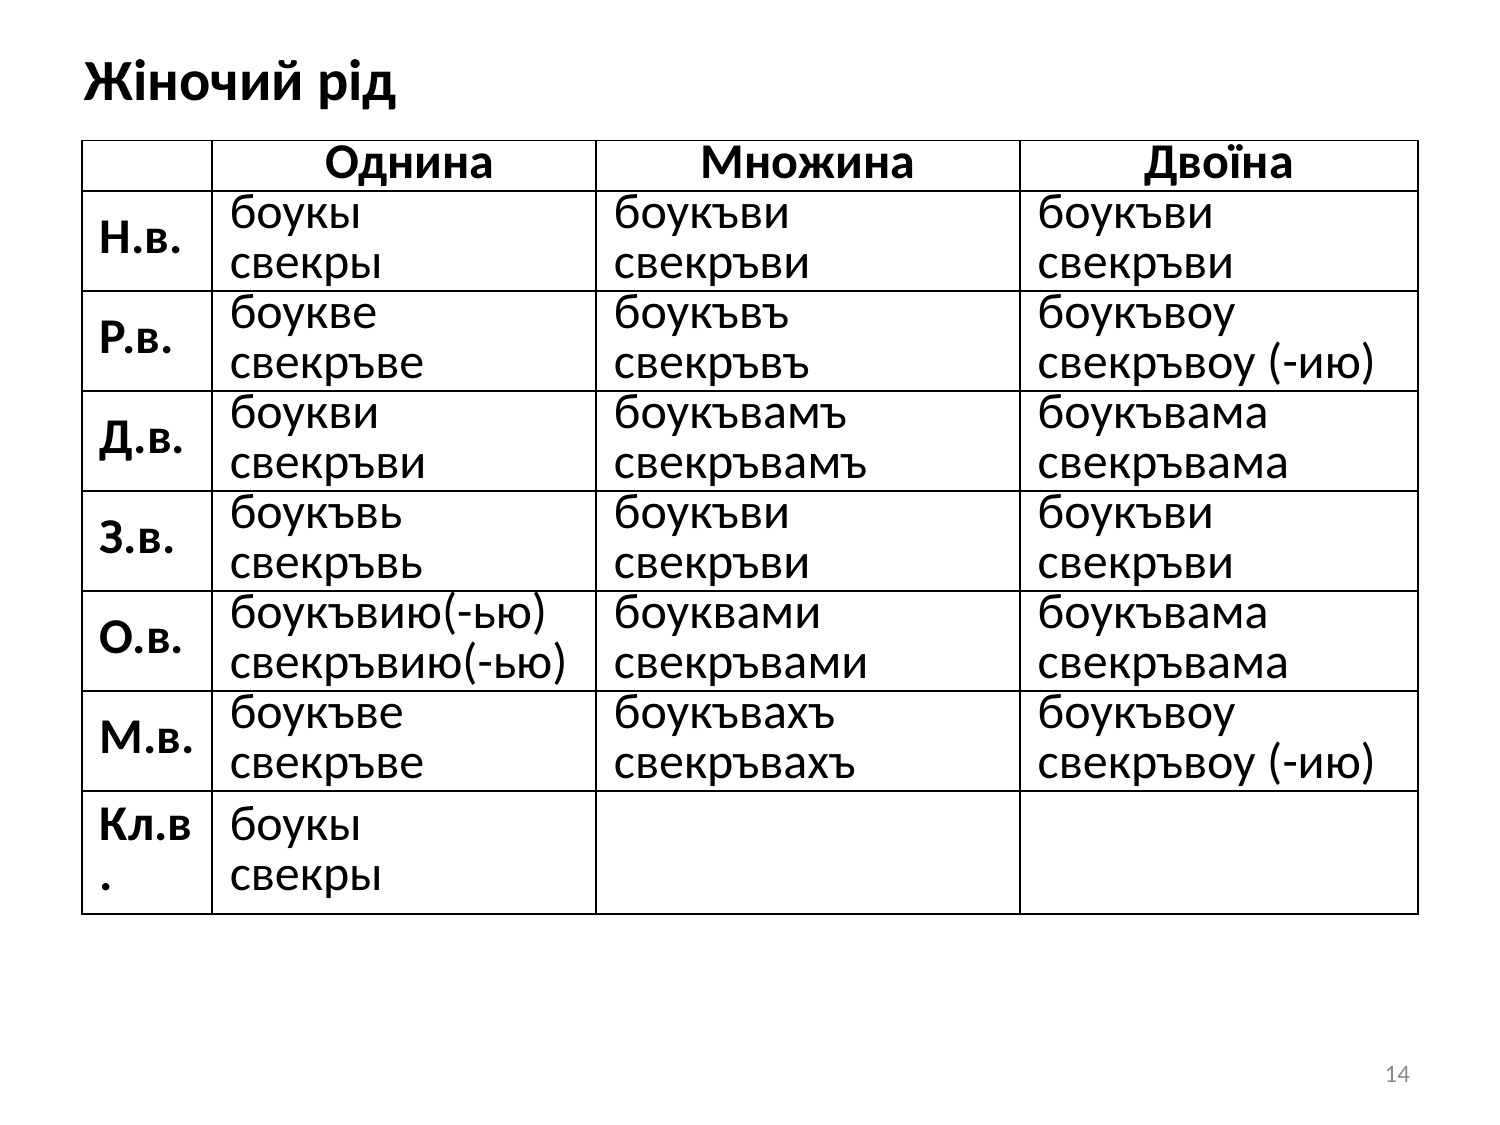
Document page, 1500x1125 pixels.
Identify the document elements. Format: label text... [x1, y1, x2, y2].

table_cell боукъви свекръви [597, 192, 1019, 290]
table_cell боукъвама свекръвама [1021, 392, 1417, 490]
table_cell боукъвамъ свекръвамъ [597, 392, 1019, 490]
table_cell боукъвахъ свекръвахъ [597, 692, 1019, 790]
table_cell боукъви свекръви [597, 492, 1019, 590]
table_cell боукъвъ свекръвъ [597, 292, 1019, 390]
table_cell боукъви свекръви [1021, 192, 1417, 290]
table_cell [597, 792, 1019, 913]
text_box Жіночий рід [70, 35, 457, 120]
table_cell боукъвь свекръвь [213, 492, 595, 590]
table_cell боукви свекръви [213, 392, 595, 490]
table_cell боукъвию(-ью) свекръвию(-ью) [213, 592, 595, 690]
table_cell боукъвоу свекръвоу (-ию) [1021, 692, 1417, 790]
slide_number 14 [1074, 1042, 1425, 1103]
table_cell боукъвама свекръвама [1021, 592, 1417, 690]
table_cell О.в. [83, 592, 211, 690]
table_cell [1021, 792, 1417, 913]
table_cell боукы свекры [213, 192, 595, 290]
table_header Двоїна [1021, 141, 1417, 190]
table_cell Кл.в. [83, 792, 211, 913]
table_header [83, 141, 211, 190]
table_cell боукъве свекръве [213, 692, 595, 790]
table_cell боуквами свекръвами [597, 592, 1019, 690]
table_cell боукве свекръве [213, 292, 595, 390]
table_header Однина [213, 141, 595, 190]
table_header Множина [597, 141, 1019, 190]
table_cell Д.в. [83, 392, 211, 490]
table_cell З.в. [83, 492, 211, 590]
table_cell Н.в. [83, 192, 211, 290]
table_cell боукы свекры [213, 792, 595, 913]
table_cell Р.в. [83, 292, 211, 390]
table_cell боукъвоу свекръвоу (-ию) [1021, 292, 1417, 390]
table_cell М.в. [83, 692, 211, 790]
table_cell боукъви свекръви [1021, 492, 1417, 590]
